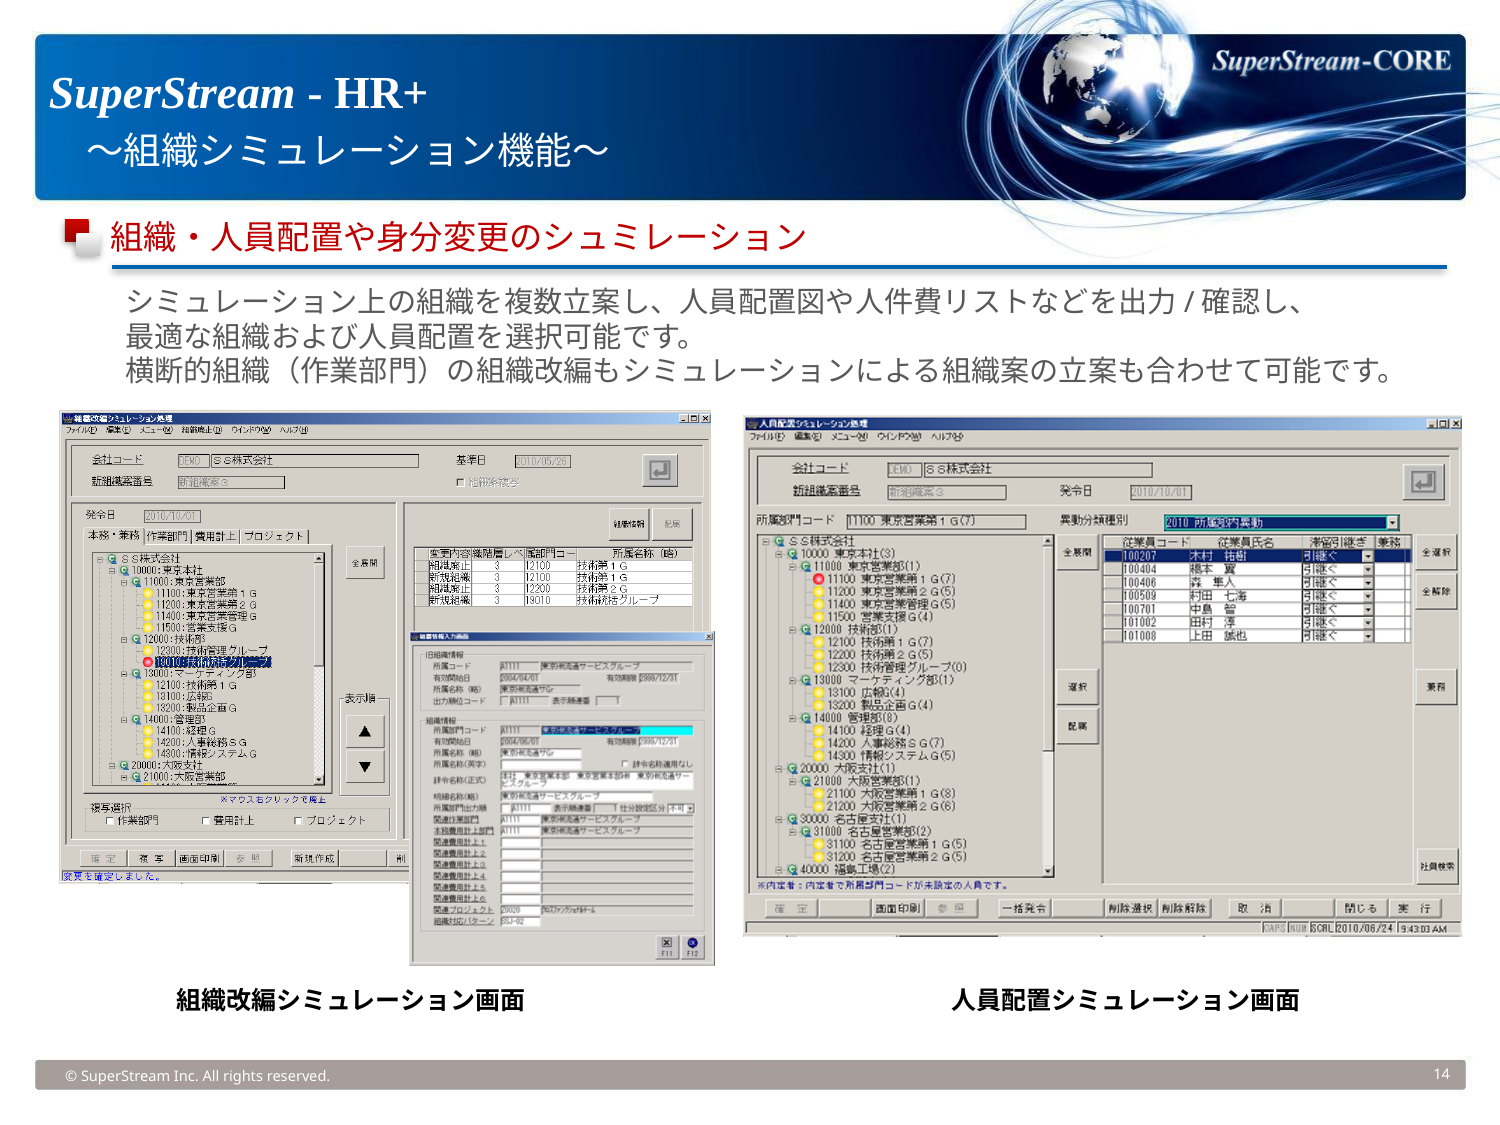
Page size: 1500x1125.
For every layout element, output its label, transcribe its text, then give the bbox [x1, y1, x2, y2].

text_box シミュレーション上の組織を複数立案し、人員配置図や人件費リストなどを出力/確認し、 最適な組織および人員配置を選択可能です。 横断的組織（作業部門）の組織改編もシミュレーションによる組織案の立案も合わせて可能です。 [110, 276, 1422, 396]
picture [0, 0, 1500, 1125]
text_box 組織・人員配置や身分変更のシュミレーション [96, 209, 1270, 264]
text_box SuperStream - HR+ ～組織シミュレーション機能～ [34, 34, 1166, 202]
slide_number 14 [1331, 1060, 1450, 1090]
text_box 人員配置シミュレーション画面 [936, 976, 1317, 1022]
text_box 組織改編シミュレーション画面 [161, 976, 541, 1022]
footer © SuperStream Inc. All rights reserved. [50, 1059, 423, 1094]
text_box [64, 219, 101, 256]
